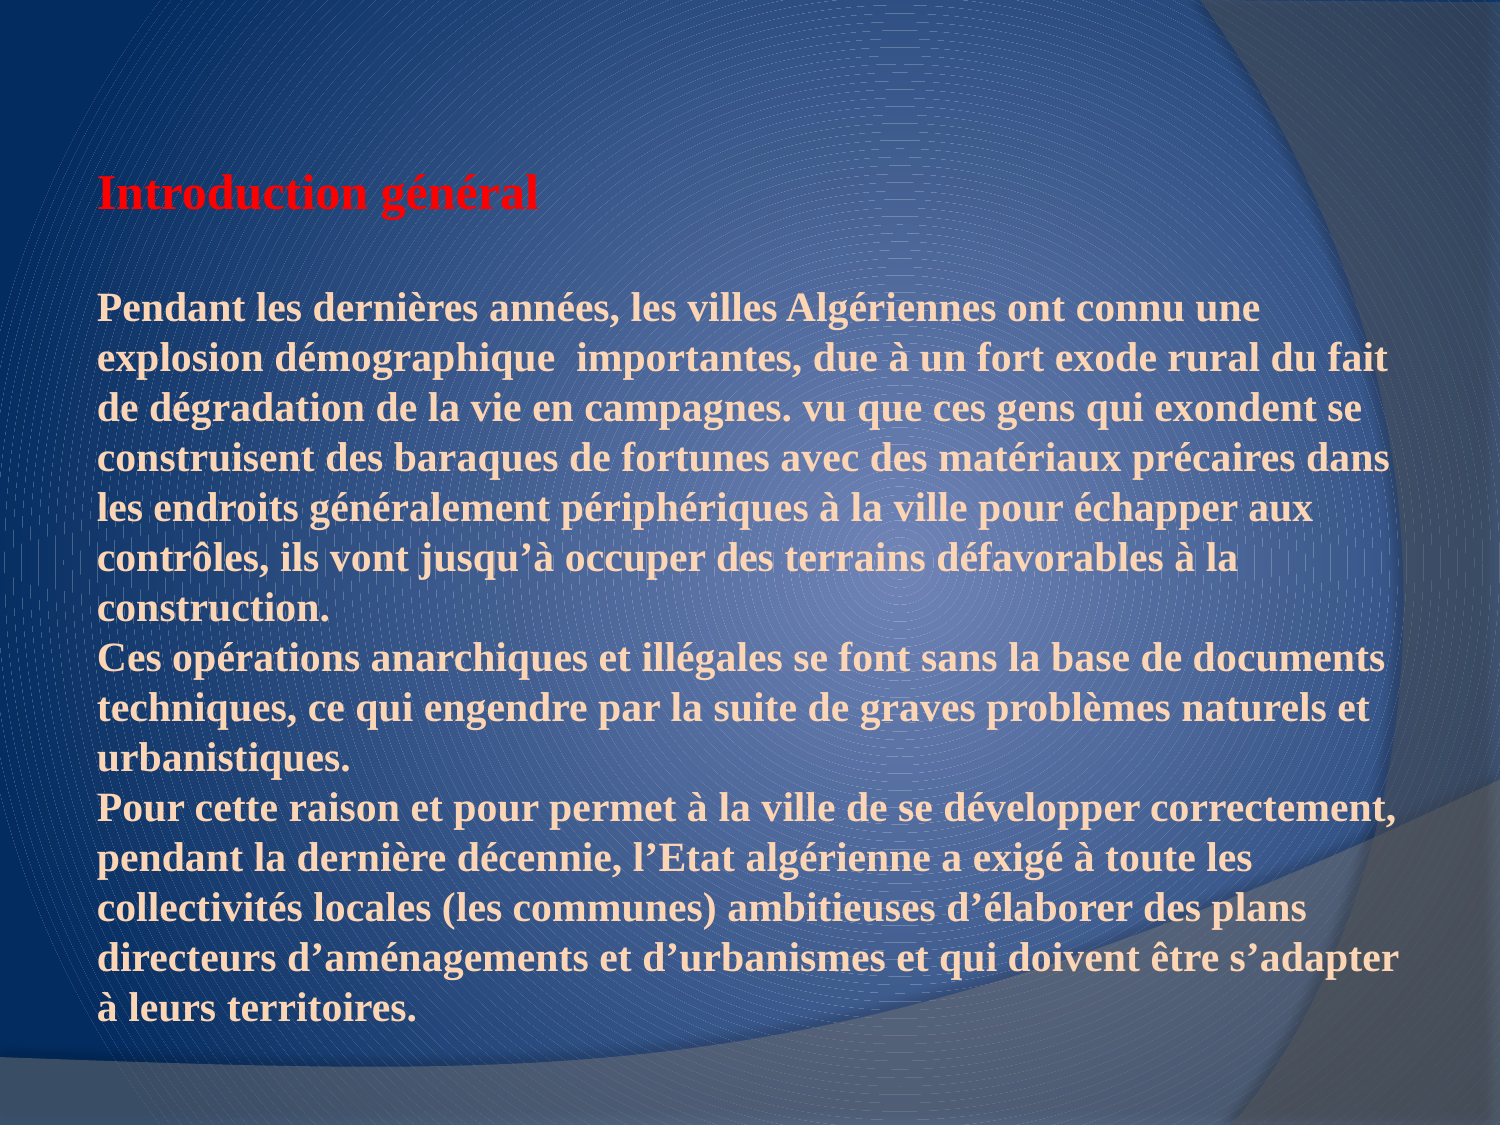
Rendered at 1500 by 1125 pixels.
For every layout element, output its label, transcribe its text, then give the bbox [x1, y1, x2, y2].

text_box Introduction général Pendant les dernières années, les villes Algériennes ont connu une explosion démographique importantes, due à un fort exode rural du fait de dégradation de la vie en campagnes. vu que ces gens qui exondent se construisent des baraques de fortunes avec des matériaux précaires dans les endroits généralement périphériques à la ville pour échapper aux contrôles, ils vont jusqu’à occuper des terrains défavorables à la construction. Ces opérations anarchiques et illégales se font sans la base de documents techniques, ce qui engendre par la suite de graves problèmes naturels et urbanistiques. Pour cette raison et pour permet à la ville de se développer correctement, pendant la dernière décennie, l’Etat algérienne a exigé à toute les collectivités locales (les communes) ambitieuses d’élaborer des plans directeurs d’aménagements et d’urbanismes et qui doivent être s’adapter à leurs territoires. [82, 152, 1435, 1038]
